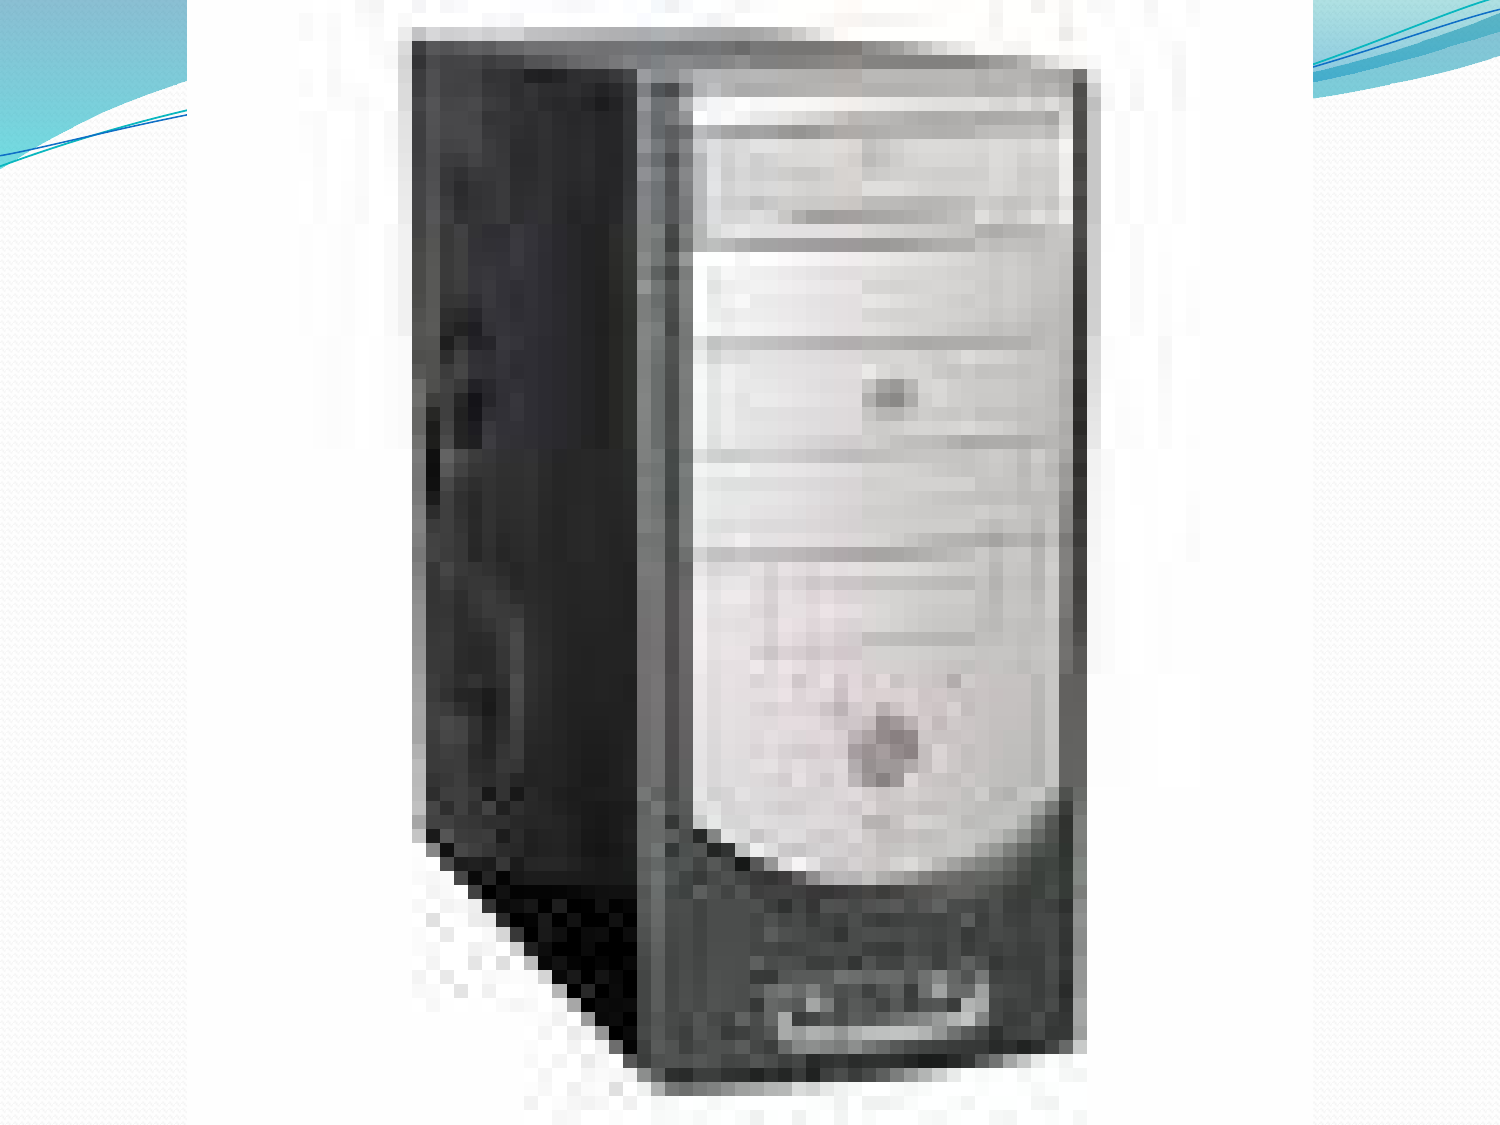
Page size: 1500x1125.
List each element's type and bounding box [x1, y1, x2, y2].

picture [187, 0, 1313, 1125]
